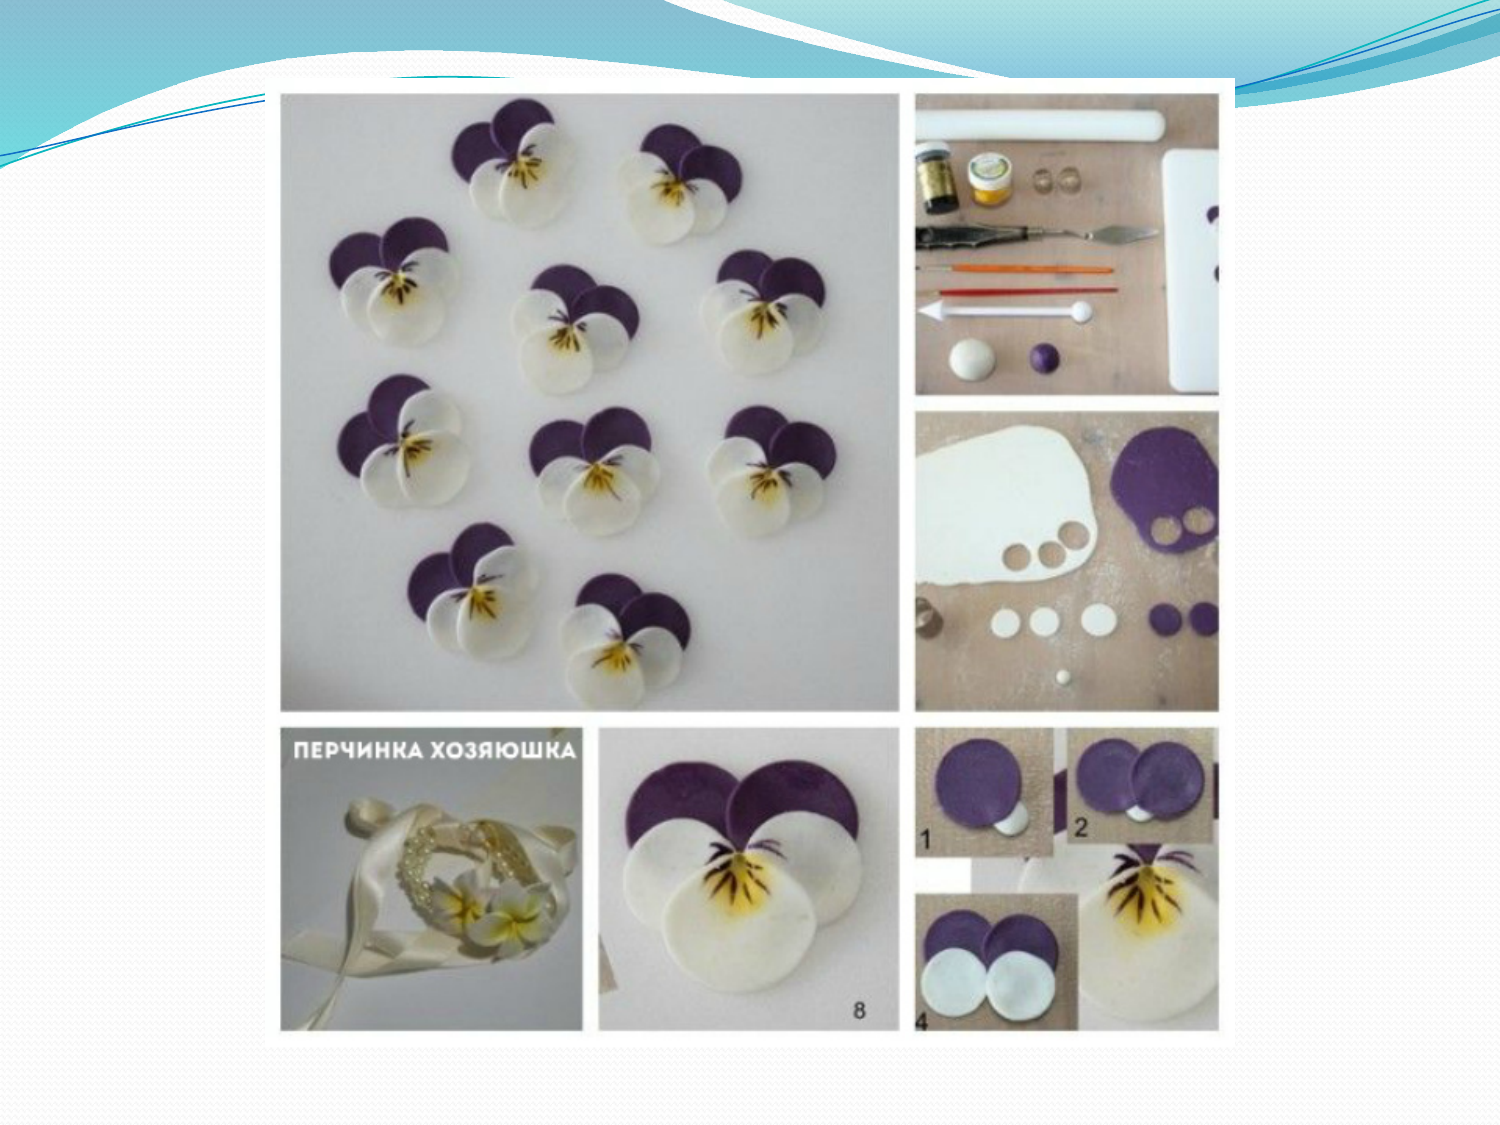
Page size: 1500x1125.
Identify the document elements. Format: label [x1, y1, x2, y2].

picture [265, 77, 1235, 1048]
